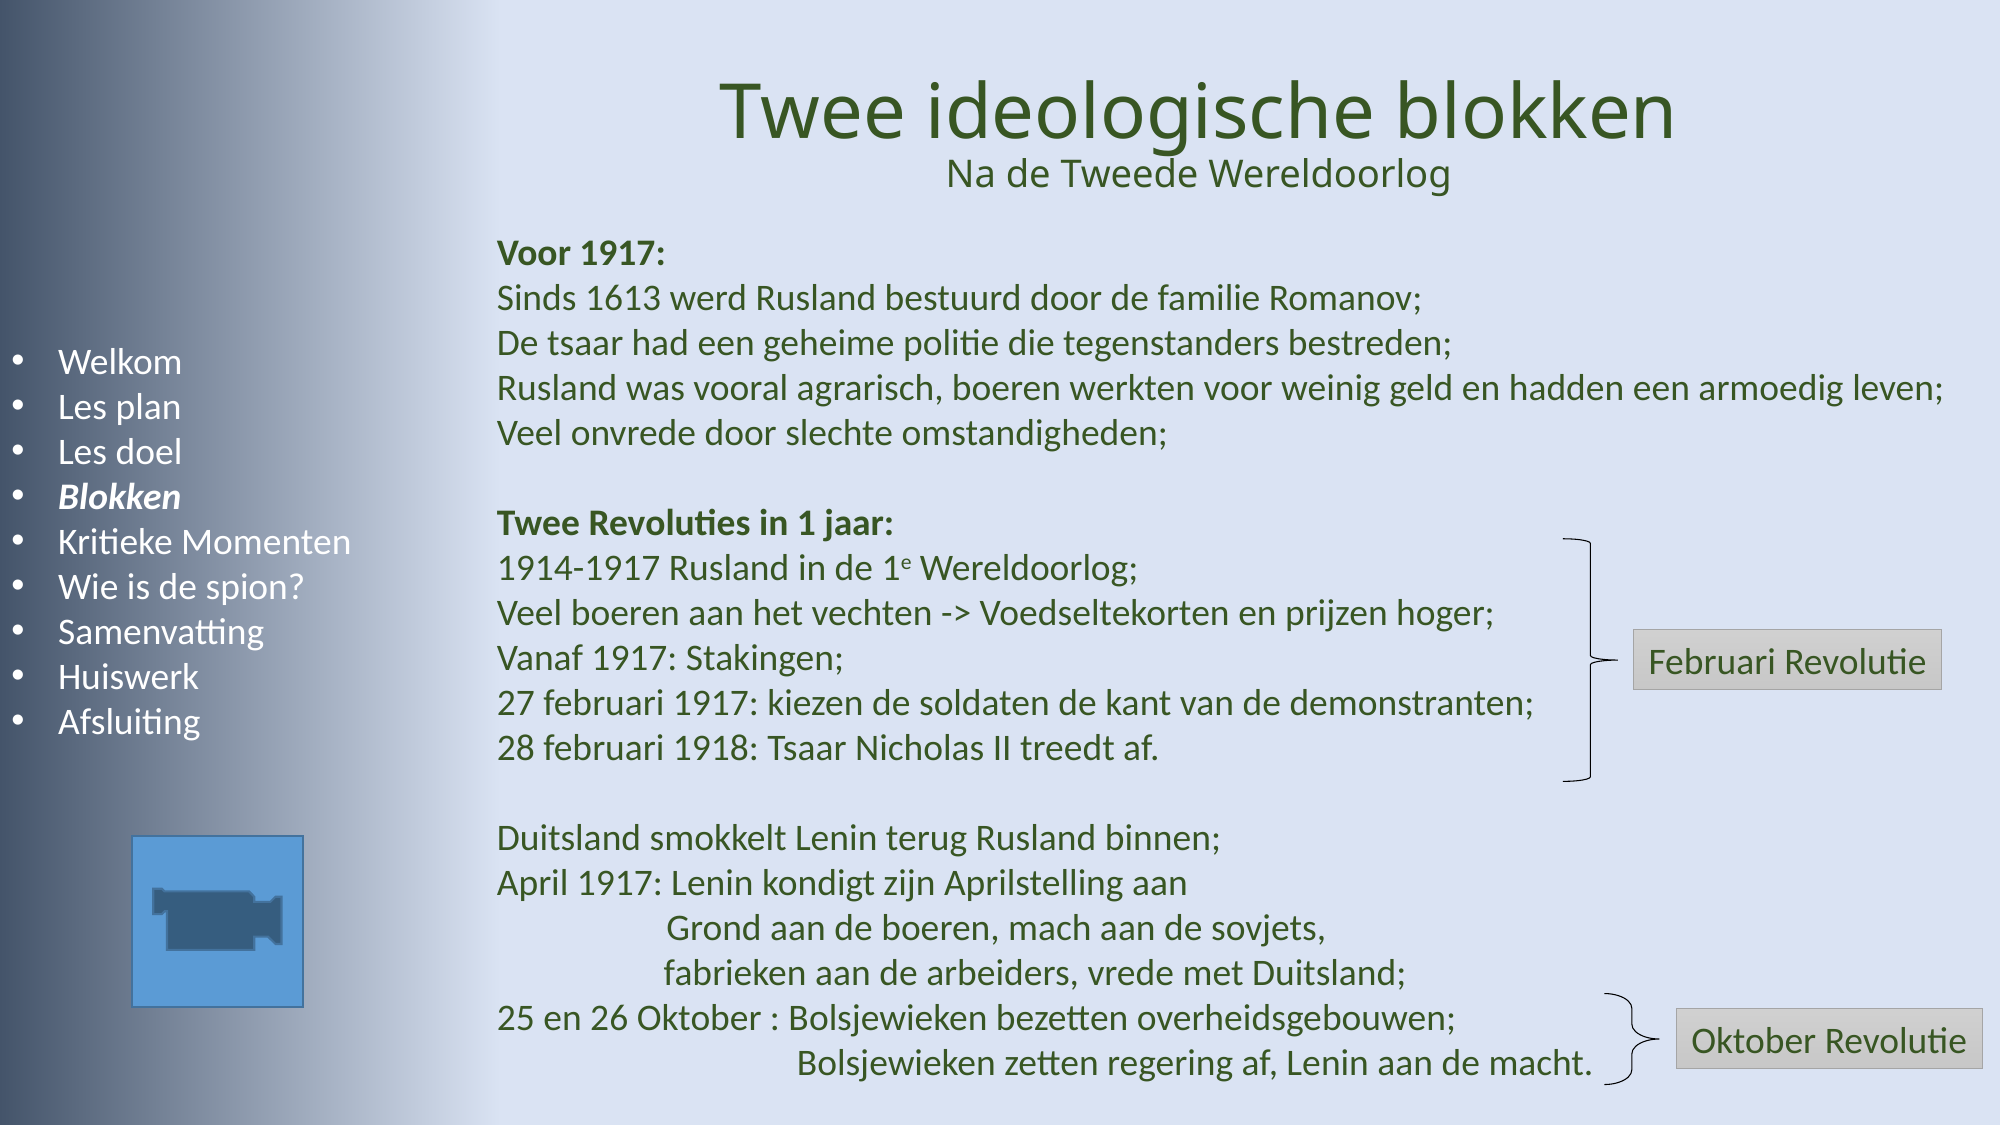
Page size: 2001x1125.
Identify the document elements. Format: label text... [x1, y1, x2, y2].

text_box Voor 1917: Sinds 1613 werd Rusland bestuurd door de familie Romanov; De tsaar had een geheime politie die tegenstanders bestreden; Rusland was vooral agrarisch, boeren werkten voor weinig geld en hadden een armoedig leven; Veel onvrede door slechte omstandigheden; Twee Revoluties in 1 jaar: 1914-1917 Rusland in de 1e Wereldoorlog; Veel boeren aan het vechten -> Voedseltekorten en prijzen hoger; Vanaf 1917: Stakingen; 27 februari 1917: kiezen de soldaten de kant van de demonstranten; 28 februari 1918: Tsaar Nicholas II treedt af. Duitsland smokkelt Lenin terug Rusland binnen; April 1917: Lenin kondigt zijn Aprilstelling aan Grond aan de boeren, mach aan de sovjets, fabrieken aan de arbeiders, vrede met Duitsland; 25 en 26 Oktober : Bolsjewieken bezetten overheidsgebouwen; Bolsjewieken zetten regering af, Lenin aan de macht. [482, 220, 2000, 1091]
title Twee ideologische blokken Na de Tweede Wereldoorlog [697, 25, 1700, 220]
text_box [1562, 538, 1618, 782]
text_box Oktober Revolutie [1676, 1008, 1983, 1069]
text_box Welkom Les plan Les doel Blokken Kritieke Momenten Wie is de spion? Samenvatting Huiswerk Afsluiting [0, 329, 367, 750]
text_box [1604, 993, 1660, 1086]
text_box [131, 835, 304, 1008]
text_box Februari Revolutie [1633, 629, 1942, 690]
